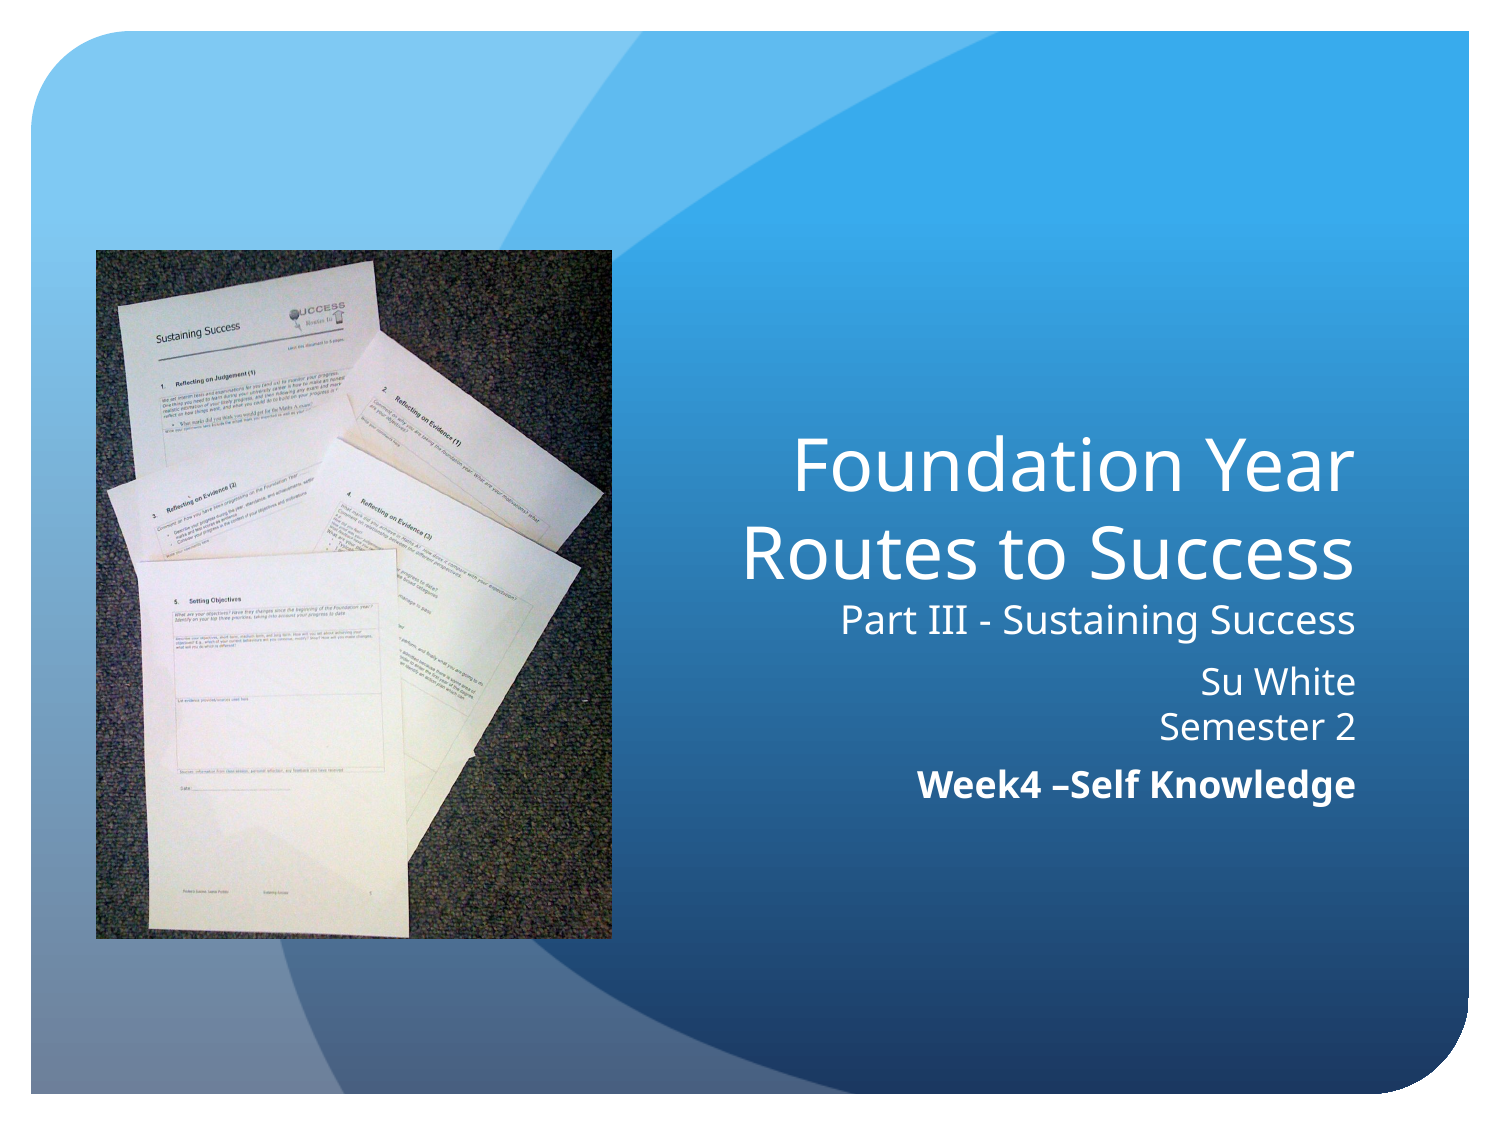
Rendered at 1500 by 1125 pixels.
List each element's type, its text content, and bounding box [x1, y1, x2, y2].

picture [25, 30, 1474, 1095]
title Foundation Year Routes to Success Part III - Sustaining Success [613, 408, 1372, 650]
subtitle Su White Semester 2 Week4 –Self Knowledge [613, 650, 1372, 939]
